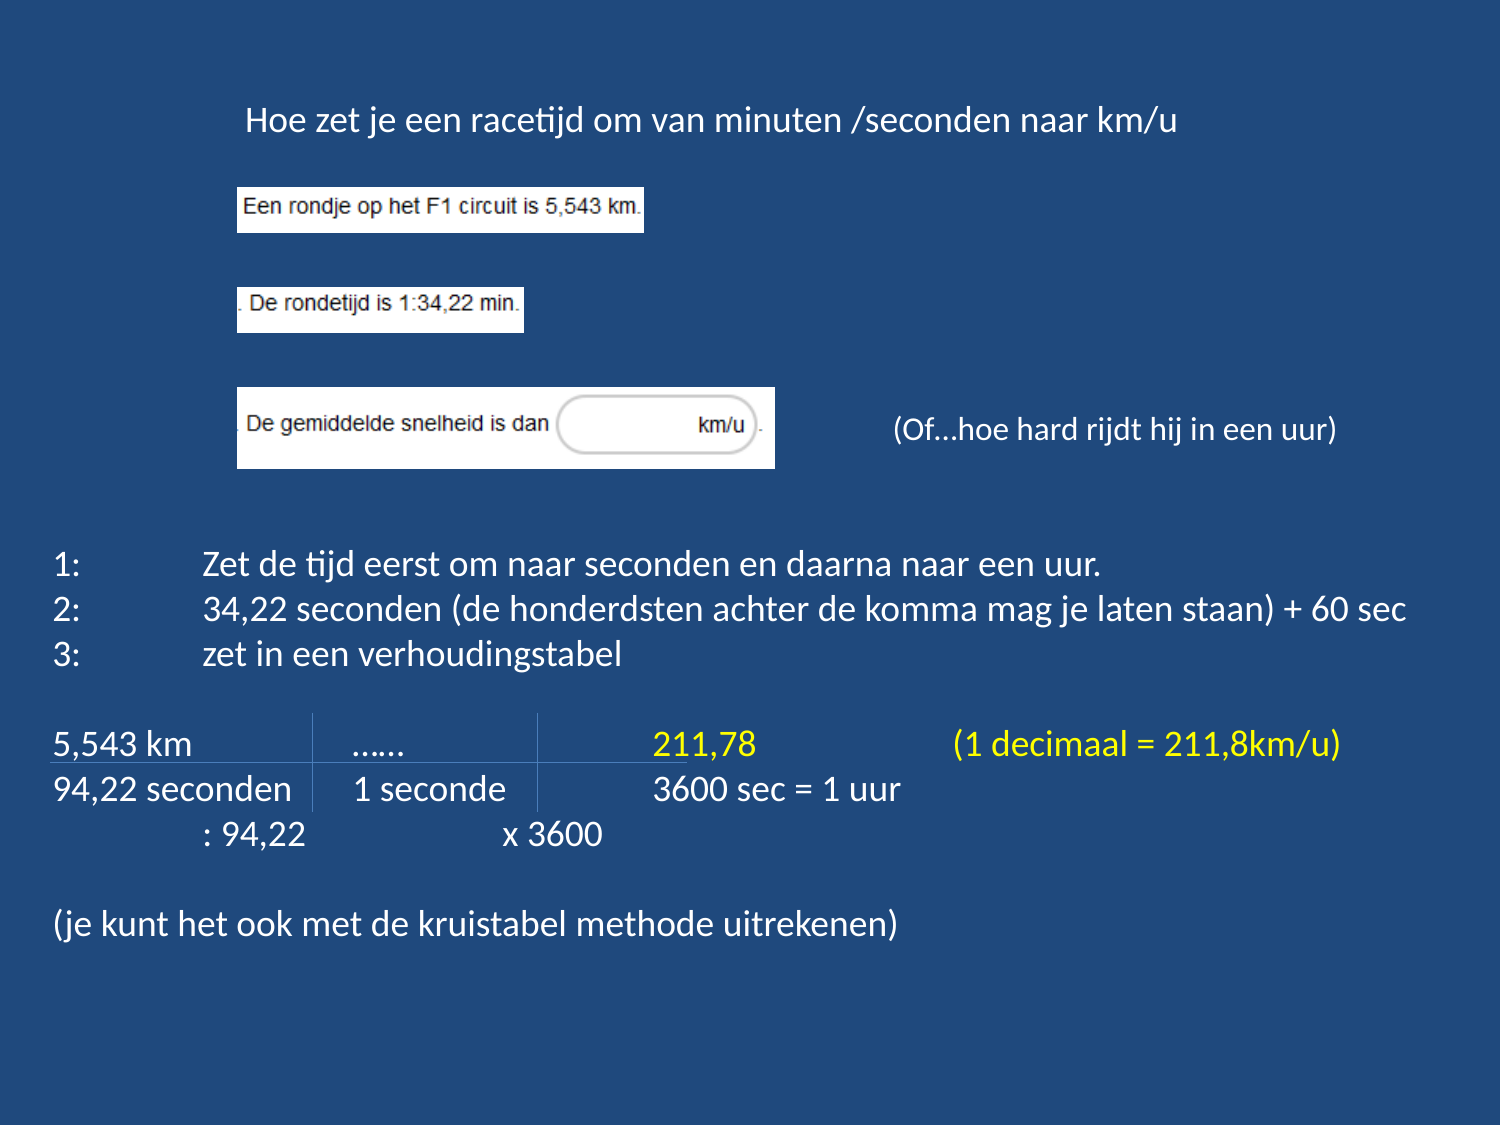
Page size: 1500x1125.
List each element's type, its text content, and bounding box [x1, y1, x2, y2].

picture [237, 287, 524, 333]
picture [237, 187, 644, 234]
picture [237, 387, 776, 469]
text_box (Of…hoe hard rijdt hij in een uur) [877, 399, 1353, 455]
text_box 1: Zet de tijd eerst om naar seconden en daarna naar een uur. 2: 34,22 seconden (de honderdsten achter de komma mag je laten staan) + 60 sec 3: zet in een verhoudingstabel 5,543 km …… 211,78 (1 decimaal = 211,8km/u) 94,22 seconden 1 seconde 3600 sec = 1 uur : 94,22 x 3600 (je kunt het ook met de kruistabel methode uitrekenen) [37, 531, 1475, 952]
text_box Hoe zet je een racetijd om van minuten /seconden naar km/u [230, 87, 1195, 148]
